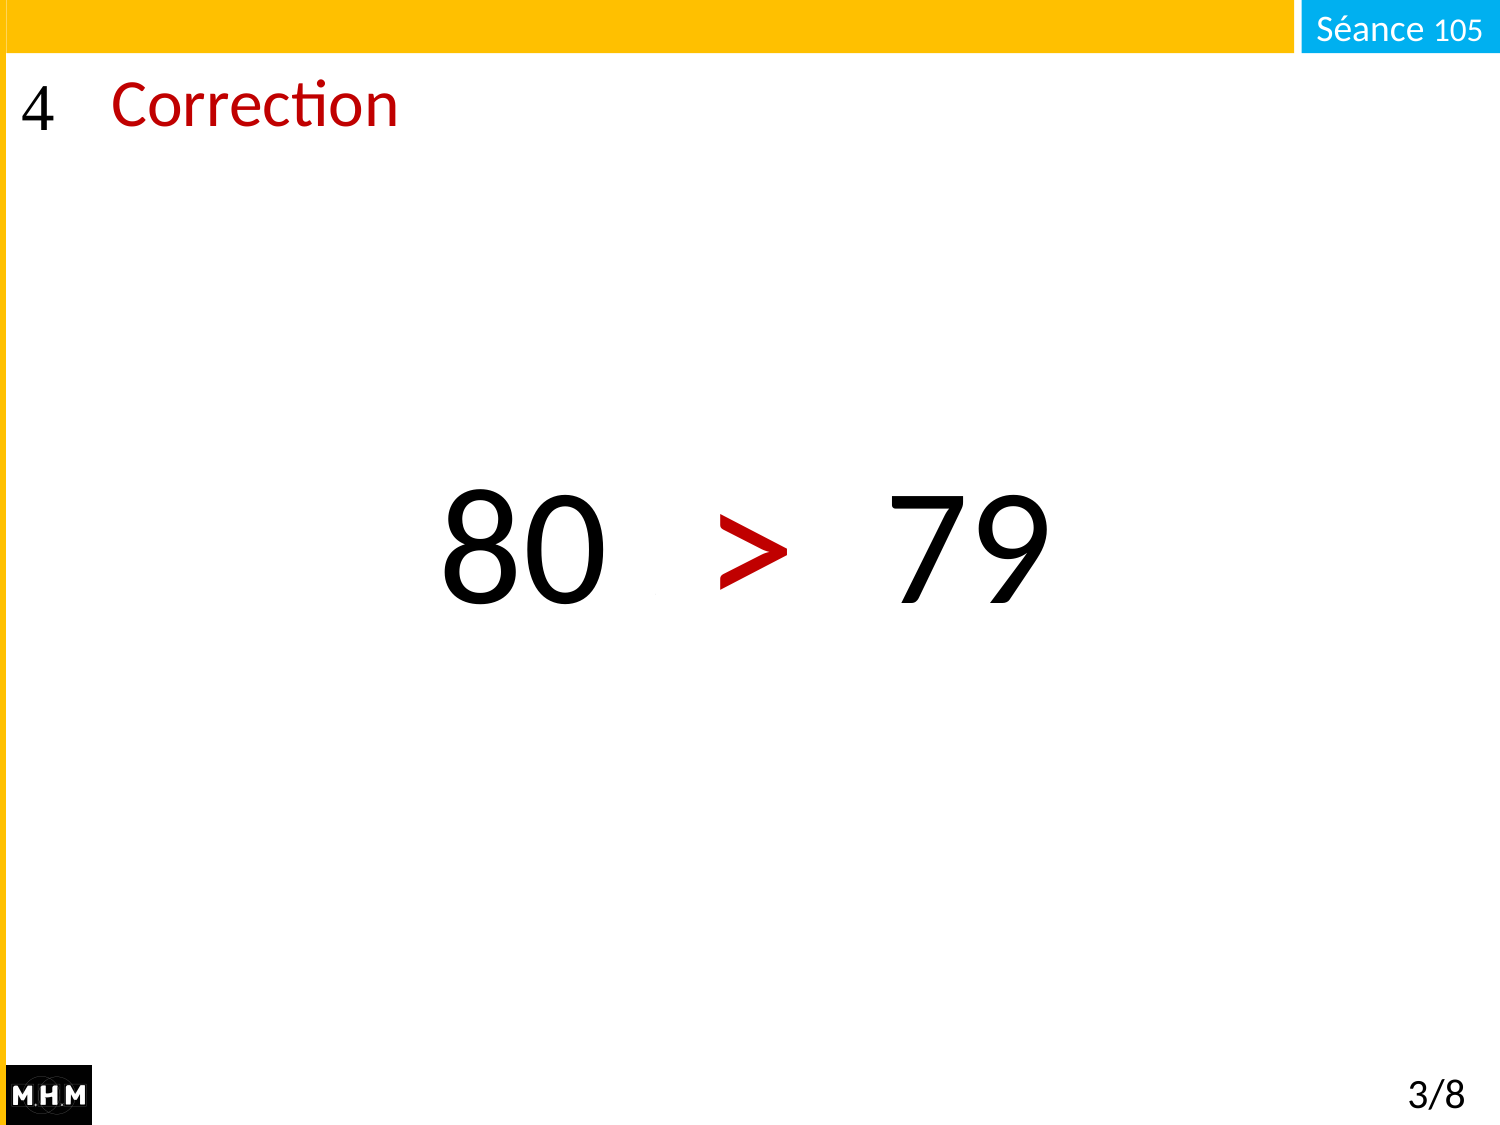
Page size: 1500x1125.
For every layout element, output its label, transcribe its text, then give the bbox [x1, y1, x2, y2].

title Correction [96, 60, 1391, 149]
list 3/8 [1373, 1064, 1500, 1125]
text_box 80 . . . 79 [844, 429, 1101, 645]
text_box > [655, 419, 844, 655]
picture [6, 1065, 92, 1125]
text_box 80 . . . 79 [424, 429, 655, 645]
